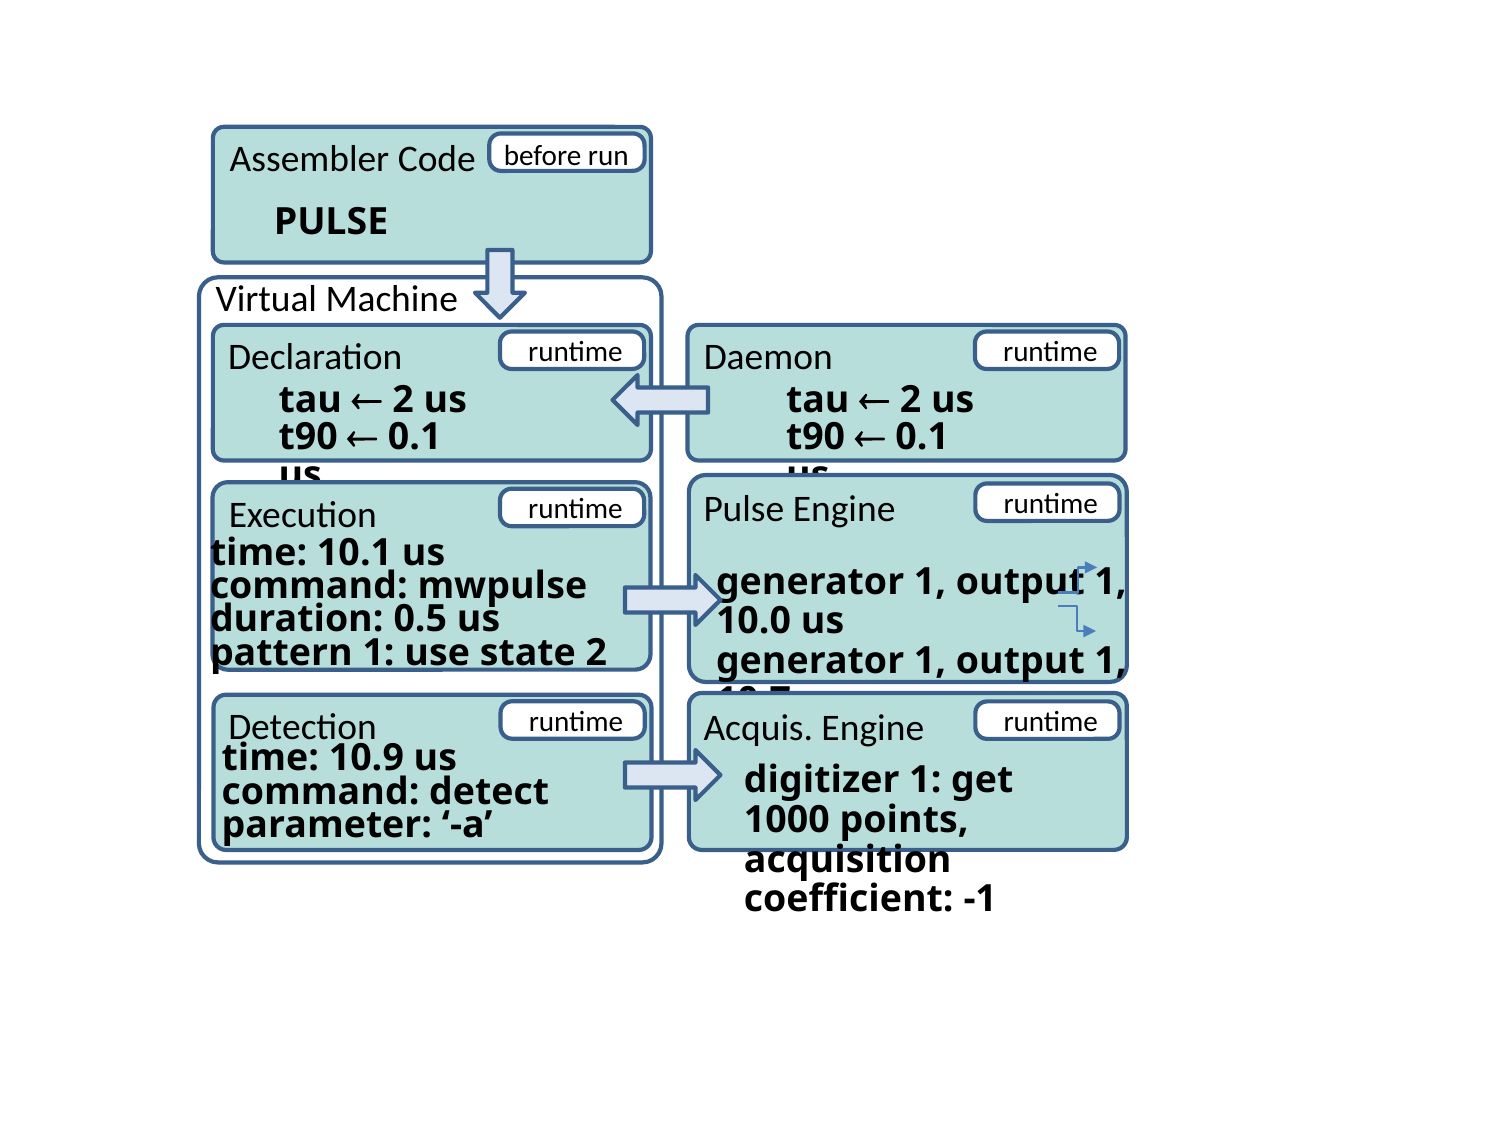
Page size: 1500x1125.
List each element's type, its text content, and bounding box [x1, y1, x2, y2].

text_box time: 10.1 us command: mwpulse duration: 0.5 us pattern 1: use state 2 [195, 532, 623, 681]
text_box [686, 615, 701, 684]
text_box [623, 615, 653, 672]
text_box Virtual Machine [200, 266, 473, 327]
text_box [218, 124, 649, 128]
text_box [219, 480, 653, 585]
text_box [685, 385, 771, 463]
text_box Detection [213, 694, 393, 737]
text_box [497, 329, 513, 372]
text_box runtime [988, 694, 1114, 745]
text_box [210, 328, 263, 463]
text_box [973, 699, 988, 741]
text_box [693, 322, 1128, 463]
text_box [686, 755, 729, 853]
text_box [622, 573, 723, 627]
text_box [1114, 482, 1122, 522]
text_box runtime [513, 482, 638, 532]
text_box Assembler Code [214, 126, 492, 187]
text_box [638, 330, 647, 370]
text_box [1114, 700, 1122, 740]
text_box [1113, 330, 1122, 370]
text_box runtime [988, 324, 1113, 375]
text_box PULSE [259, 189, 404, 250]
text_box [473, 275, 664, 385]
text_box [973, 481, 988, 524]
text_box [472, 247, 527, 320]
text_box [490, 415, 664, 585]
text_box [622, 748, 723, 802]
text_box Declaration [213, 324, 418, 385]
text_box [638, 487, 647, 527]
text_box [196, 285, 263, 532]
text_box [972, 329, 988, 372]
text_box digitizer 1: get 1000 points, acquisition coefficient: -1 [729, 753, 1075, 927]
text_box [418, 322, 654, 463]
text_box Execution [214, 482, 393, 532]
text_box [210, 487, 214, 532]
text_box [210, 129, 654, 265]
text_box generator 1, output 1, 10.0 us generator 1, output 1, 10.7 us [701, 554, 1163, 728]
text_box [691, 690, 1129, 852]
text_box Pulse Engine [688, 477, 911, 537]
text_box [497, 486, 513, 529]
text_box tau  2 us t90  0.1 us [771, 375, 997, 472]
text_box [498, 699, 514, 737]
text_box before run [489, 128, 670, 179]
text_box [686, 472, 1129, 585]
text_box runtime [513, 324, 638, 375]
text_box Daemon [688, 324, 848, 385]
text_box [639, 700, 647, 740]
text_box [610, 373, 711, 427]
text_box [220, 692, 654, 853]
text_box runtime [514, 694, 639, 745]
text_box [686, 700, 693, 760]
text_box Acquis. Engine [688, 695, 940, 755]
text_box runtime [988, 476, 1114, 527]
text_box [1058, 605, 1097, 632]
text_box [196, 615, 664, 865]
text_box tau  2 us t90  0.1 us [263, 375, 490, 480]
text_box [1058, 567, 1098, 593]
text_box time: 10.9 us command: detect parameter: ‘-a’ [206, 737, 565, 853]
